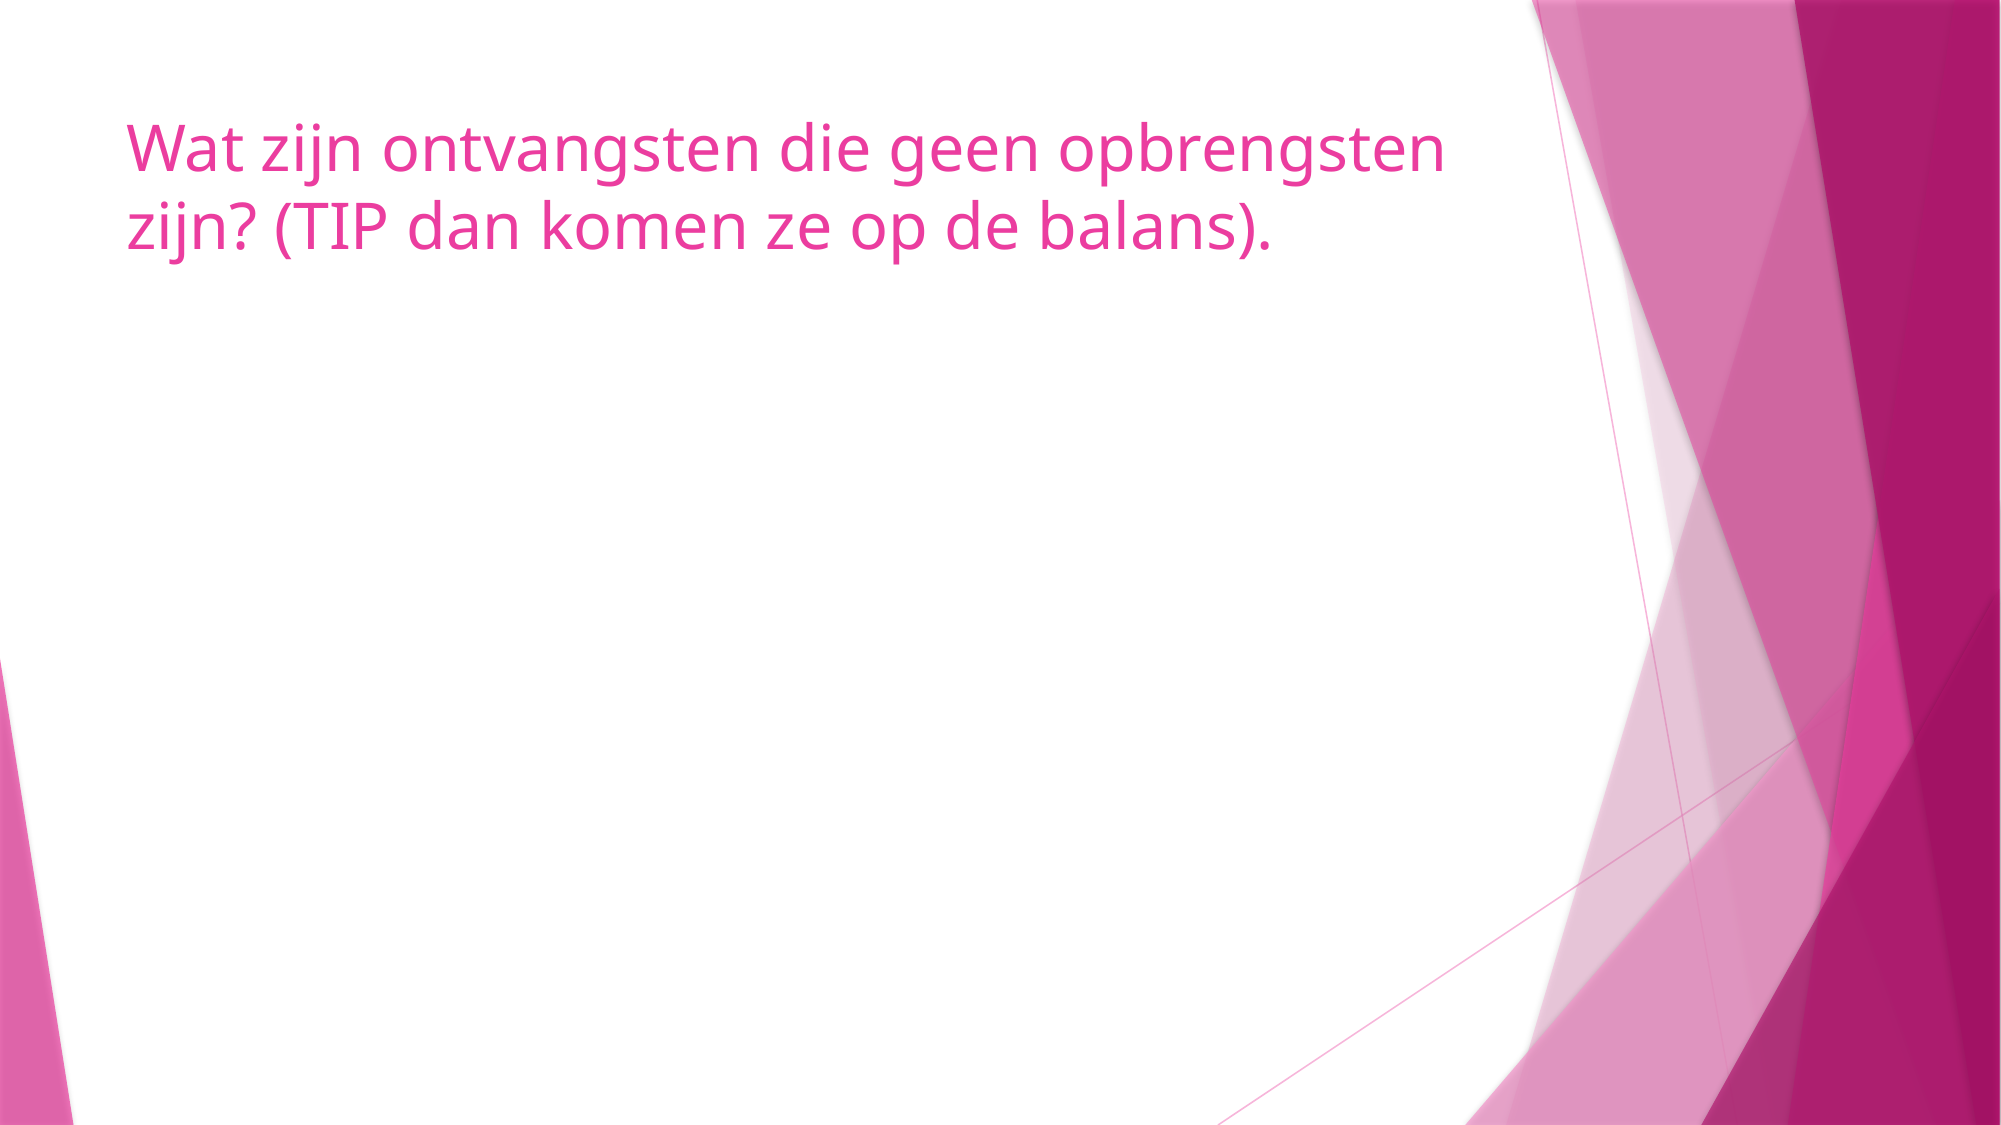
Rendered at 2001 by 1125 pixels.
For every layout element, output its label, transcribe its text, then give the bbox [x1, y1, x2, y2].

title Wat zijn ontvangsten die geen opbrengsten zijn? (TIP dan komen ze op de balans). [111, 99, 1522, 317]
